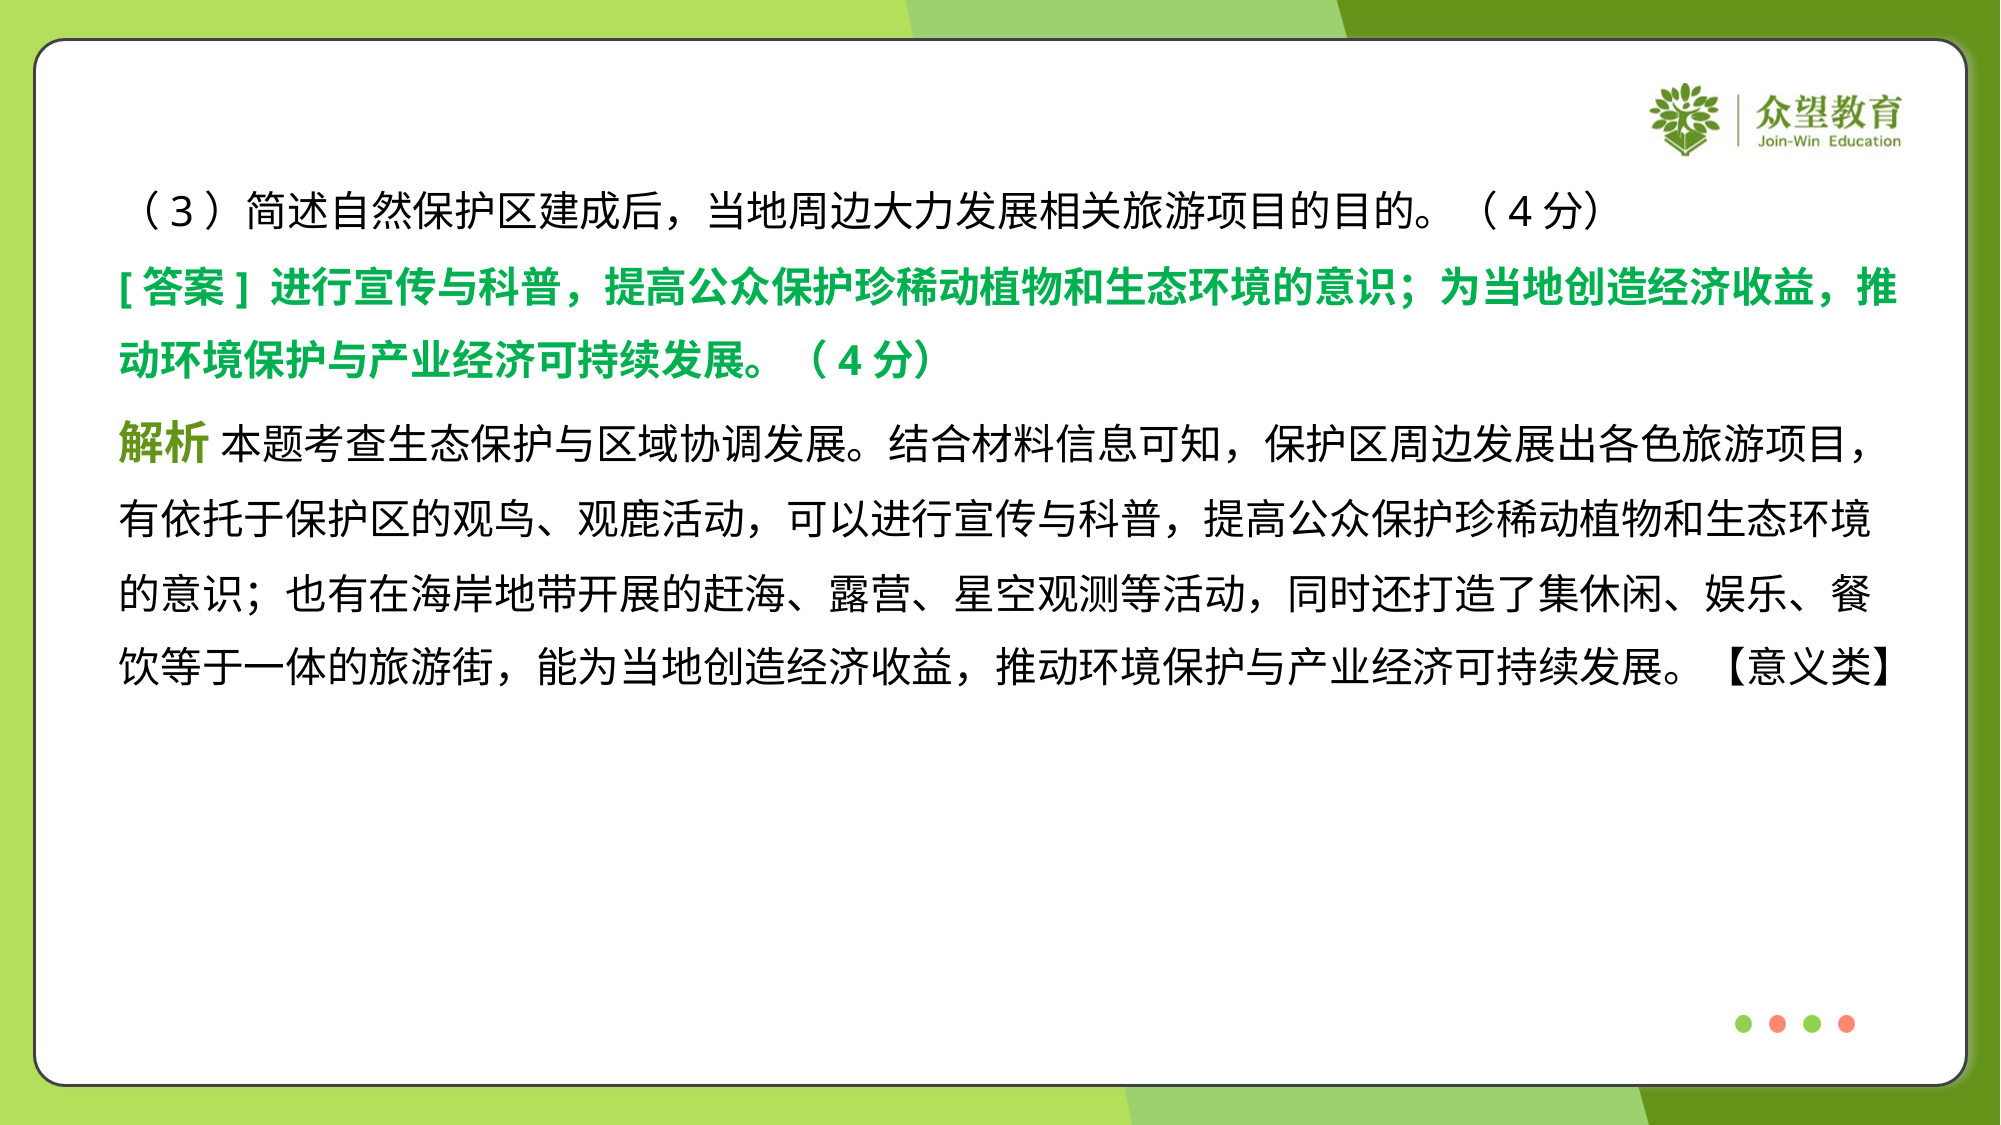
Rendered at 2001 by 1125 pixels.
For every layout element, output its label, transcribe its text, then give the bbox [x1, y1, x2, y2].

text_box [答案] 进行宣传与科普，提高公众保护珍稀动植物和生态环境的意识；为当地创造经济收益，推 动环境保护与产业经济可持续发展。（4分） [118, 235, 1883, 376]
text_box 解析 本题考查生态保护与区域协调发展。结合材料信息可知，保护区周边发展出各色旅游项目， 有依托于保护区的观鸟、观鹿活动，可以进行宣传与科普，提高公众保护珍稀动植物和生态环境 的意识；也有在海岸地带开展的赶海、露营、星空观测等活动，同时还打造了集休闲、娱乐、餐 饮等于一体的旅游街，能为当地创造经济收益，推动环境保护与产业经济可持续发展。【意义类】 [118, 391, 1883, 684]
text_box （3）简述自然保护区建成后，当地周边大力发展相关旅游项目的目的。（4分） [118, 159, 1883, 227]
picture [0, 0, 2000, 1125]
